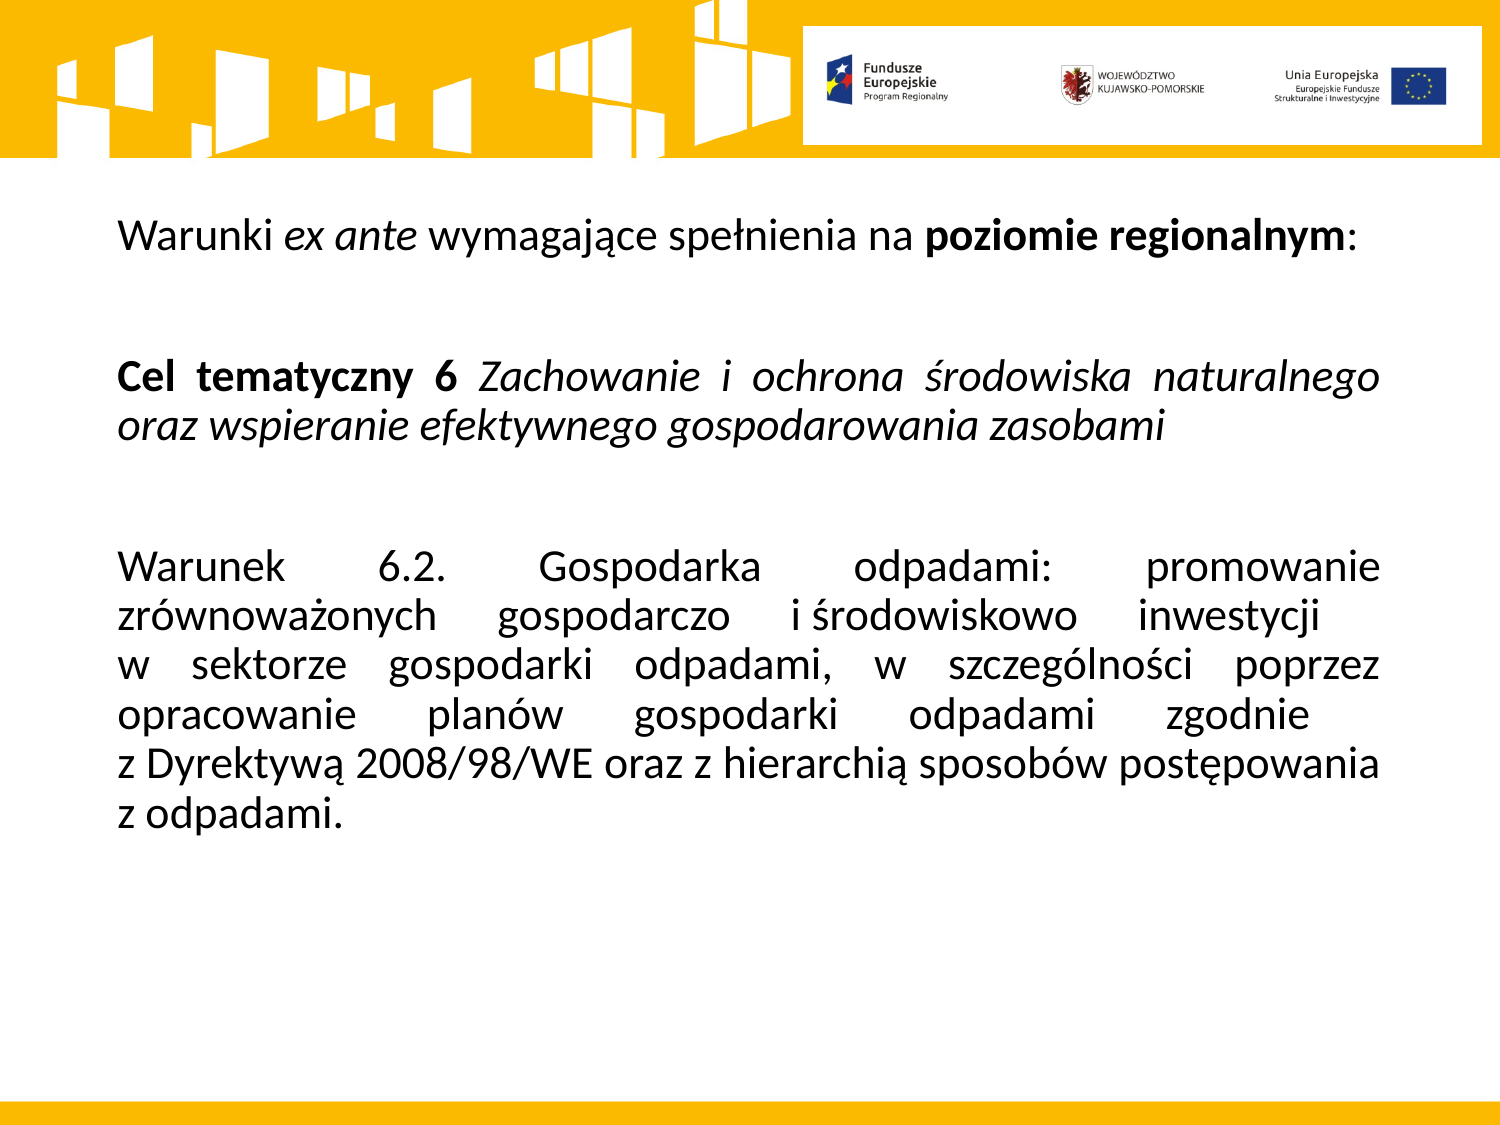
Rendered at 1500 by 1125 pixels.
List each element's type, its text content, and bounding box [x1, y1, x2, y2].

picture [0, 0, 1500, 1125]
list Warunki ex ante wymagające spełnienia na poziomie regionalnym: Cel tematyczny 6 Zachowanie i ochrona środowiska naturalnego oraz wspieranie efektywnego gospodarowania zasobami Warunek 6.2. Gospodarka odpadami: promowanie zrównoważonych gospodarczo i środowiskowo inwestycji w sektorze gospodarki odpadami, w szczególności poprzez opracowanie planów gospodarki odpadami zgodnie z Dyrektywą 2008/98/WE oraz z hierarchią sposobów postępowania z odpadami. [102, 203, 1397, 999]
